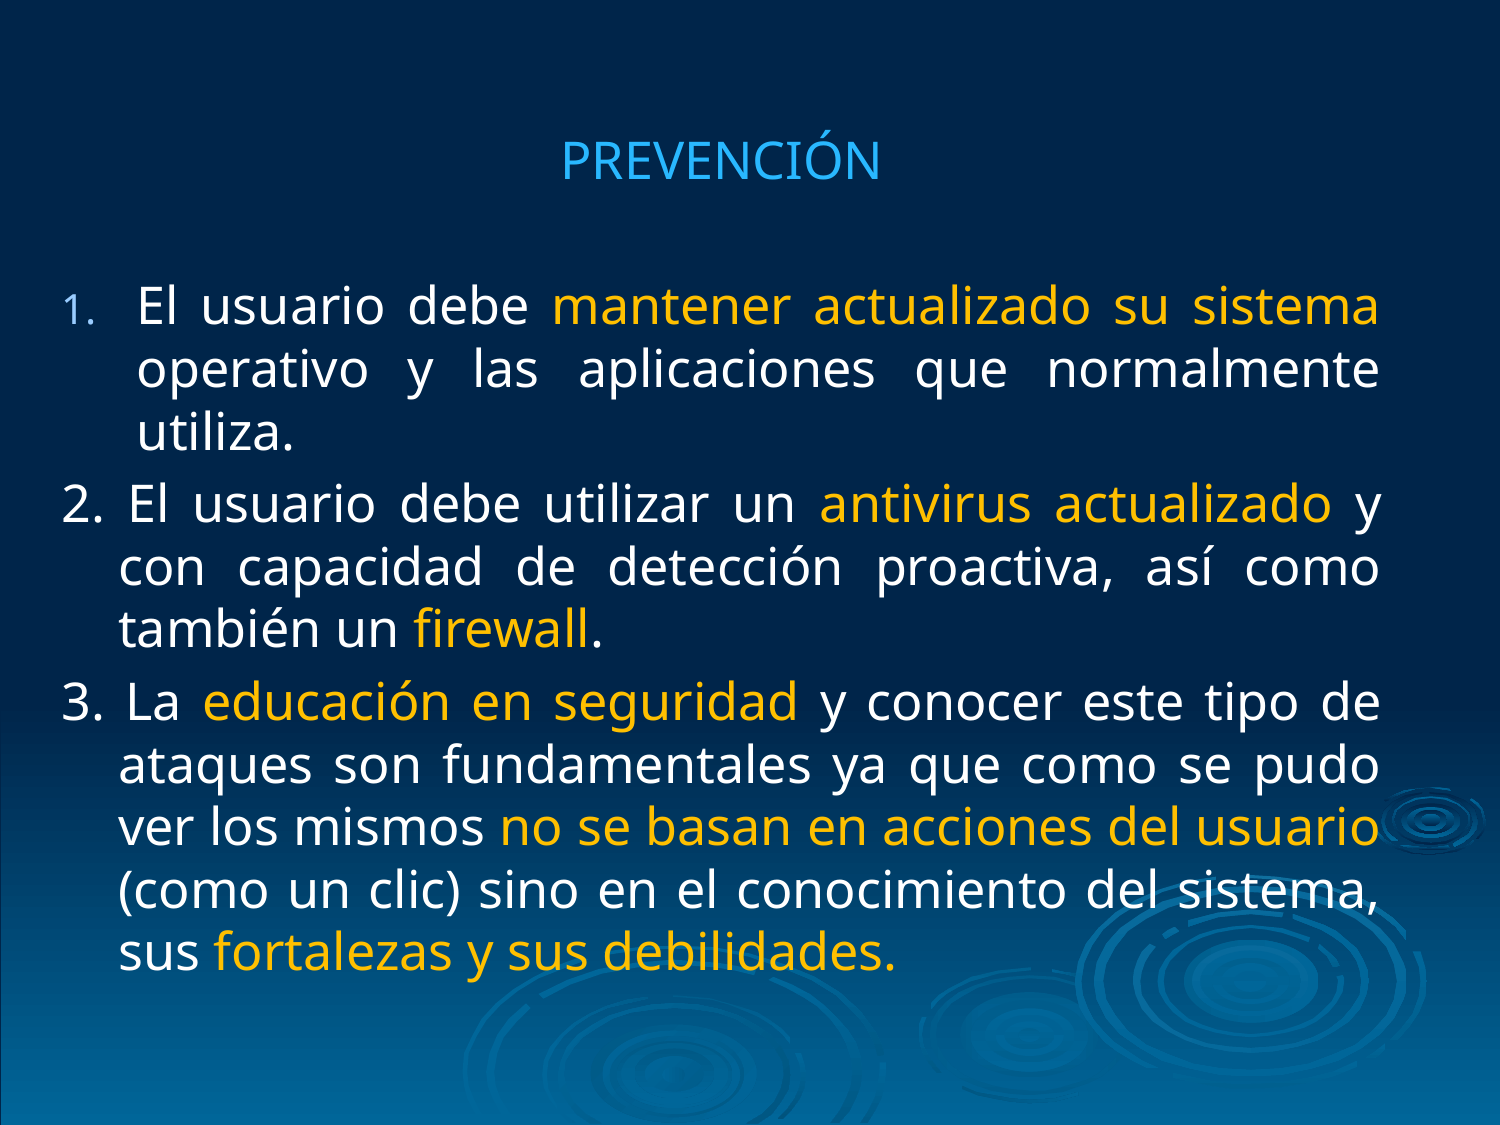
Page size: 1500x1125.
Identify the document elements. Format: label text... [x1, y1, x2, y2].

picture [547, 964, 559, 970]
picture [1125, 903, 1138, 909]
list PREVENCIÓN El usuario debe mantener actualizado su sistema operativo y las aplicaciones que normalmente utiliza. 2. El usuario debe utilizar un antivirus actualizado y con capacidad de detección proactiva, así como también un firewall. 3. La educación en seguridad y conocer este tipo de ataques son fundamentales ya que como se pudo ver los mismos no se basan en acciones del usuario (como un clic) sino en el conocimiento del sistema, sus fortalezas y sus debilidades. [46, 46, 1398, 790]
picture [1188, 892, 1199, 900]
picture [1263, 886, 1285, 895]
picture [1218, 887, 1231, 894]
picture [1340, 902, 1351, 908]
picture [1180, 879, 1198, 887]
picture [610, 963, 629, 972]
picture [578, 956, 588, 962]
picture [1327, 898, 1332, 908]
picture [780, 964, 789, 969]
picture [639, 962, 646, 968]
